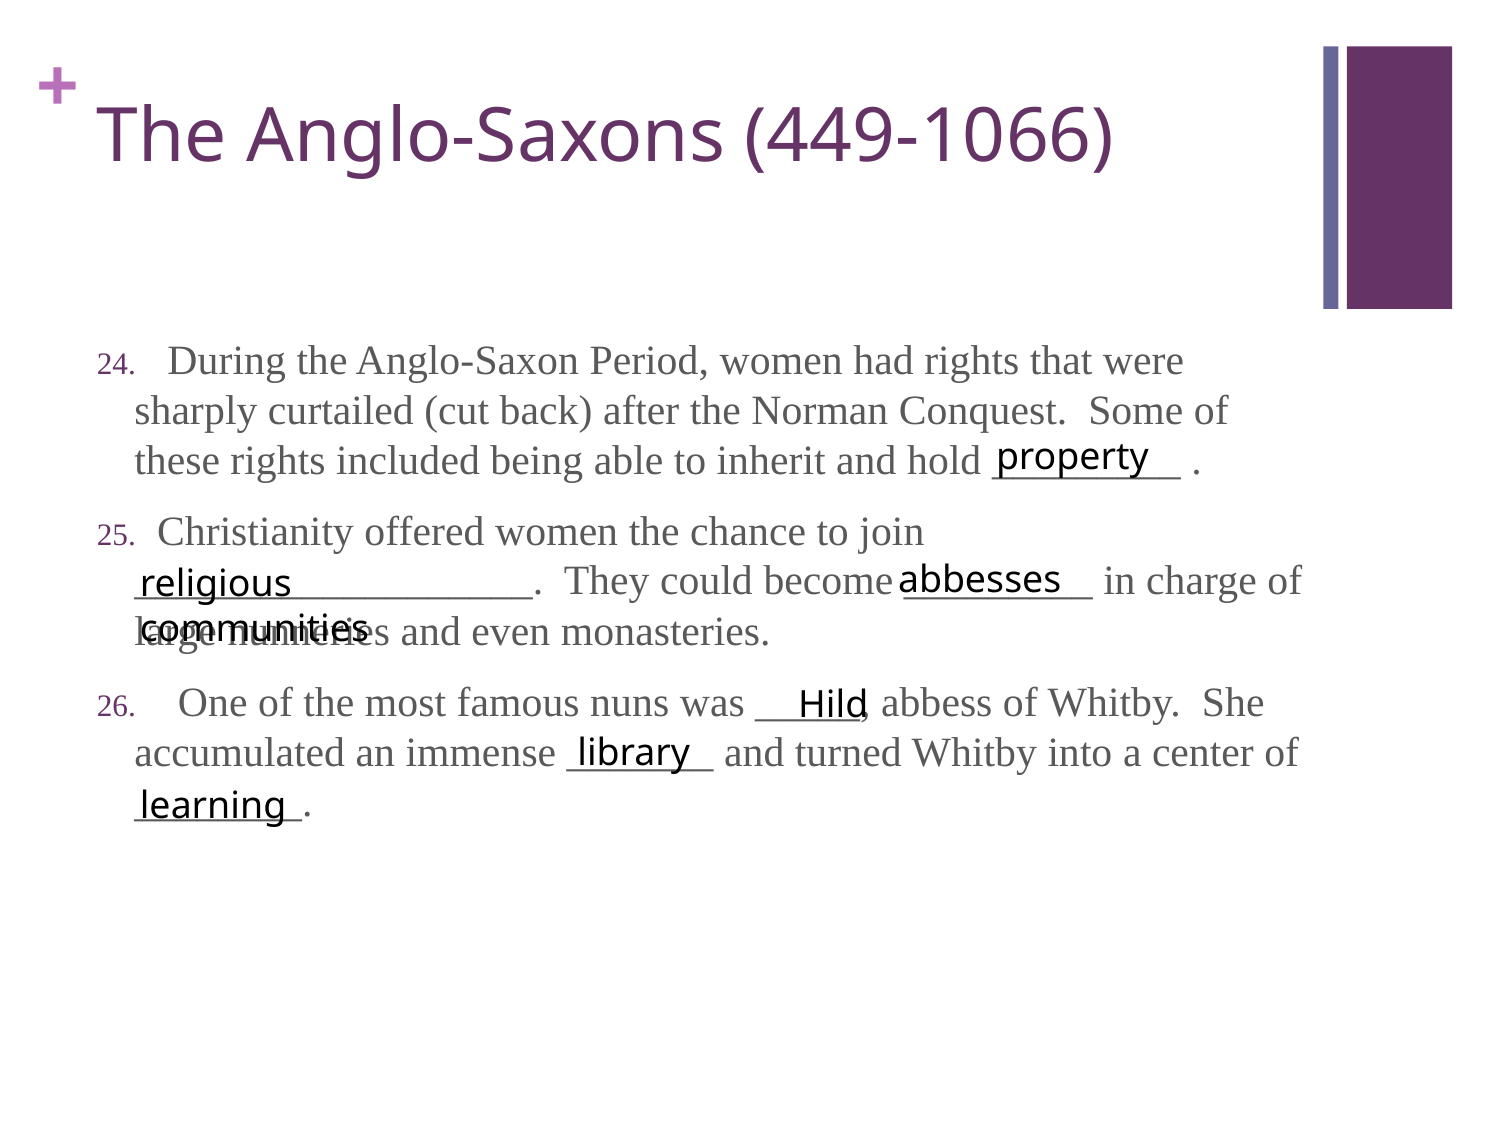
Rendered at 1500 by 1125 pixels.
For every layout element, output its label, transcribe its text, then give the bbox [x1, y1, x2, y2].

text_box property [981, 424, 1180, 485]
text_box religious communities [124, 552, 546, 657]
text_box library [562, 720, 719, 781]
text_box abbesses [883, 547, 1221, 608]
text_box Hild [783, 672, 909, 733]
list During the Anglo-Saxon Period, women had rights that were sharply curtailed (cut back) after the Norman Conquest. Some of these rights included being able to inherit and hold _________ . Christianity offered women the chance to join ___________________. They could become _________ in charge of large nunneries and even monasteries. One of the most famous nuns was _____, abbess of Whitby. She accumulated an immense _______ and turned Whitby into a center of ________. [81, 324, 1322, 1005]
text_box learning [125, 773, 336, 833]
title The Anglo-Saxons (449-1066) [81, 79, 1322, 263]
